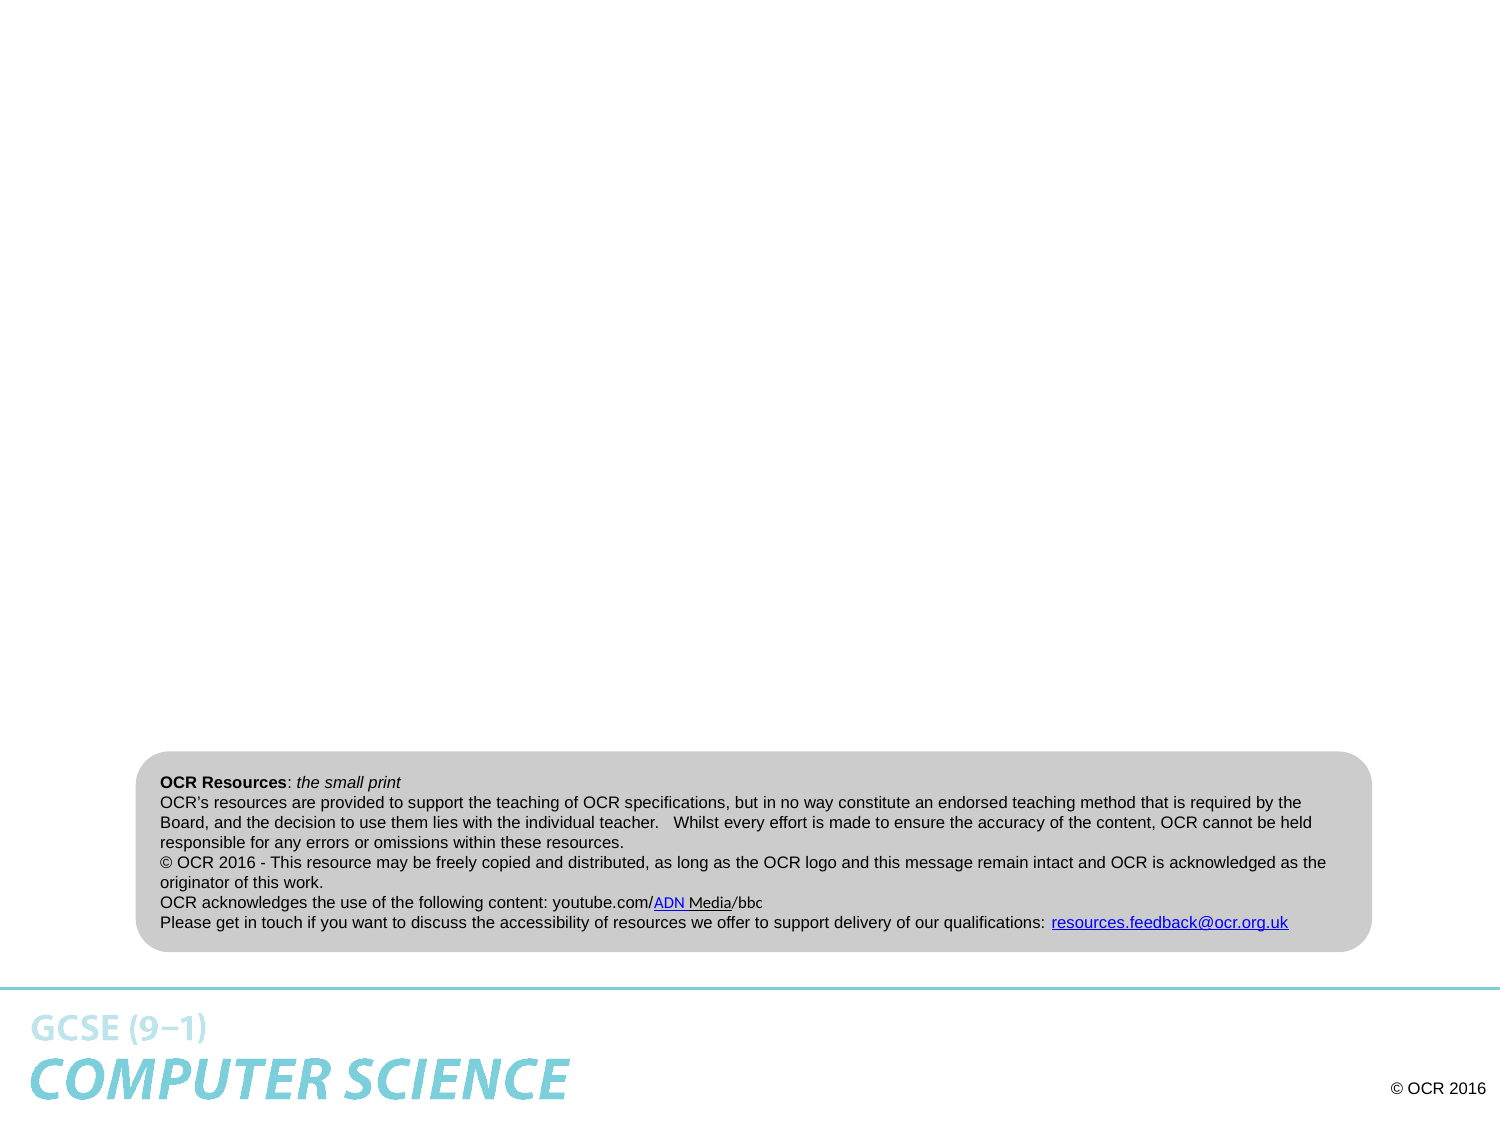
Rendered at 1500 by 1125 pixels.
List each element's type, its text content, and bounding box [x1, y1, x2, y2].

text_box OCR Resources: the small print OCR’s resources are provided to support the teaching of OCR specifications, but in no way constitute an endorsed teaching method that is required by the Board, and the decision to use them lies with the individual teacher. Whilst every effort is made to ensure the accuracy of the content, OCR cannot be held responsible for any errors or omissions within these resources. © OCR 2016 - This resource may be freely copied and distributed, as long as the OCR logo and this message remain intact and OCR is acknowledged as the originator of this work. OCR acknowledges the use of the following content: youtube.com/ADN Media/bbc Please get in touch if you want to discuss the accessibility of resources we offer to support delivery of our qualifications: resources.feedback@ocr.org.uk [133, 749, 1375, 955]
picture [0, 987, 1500, 1124]
